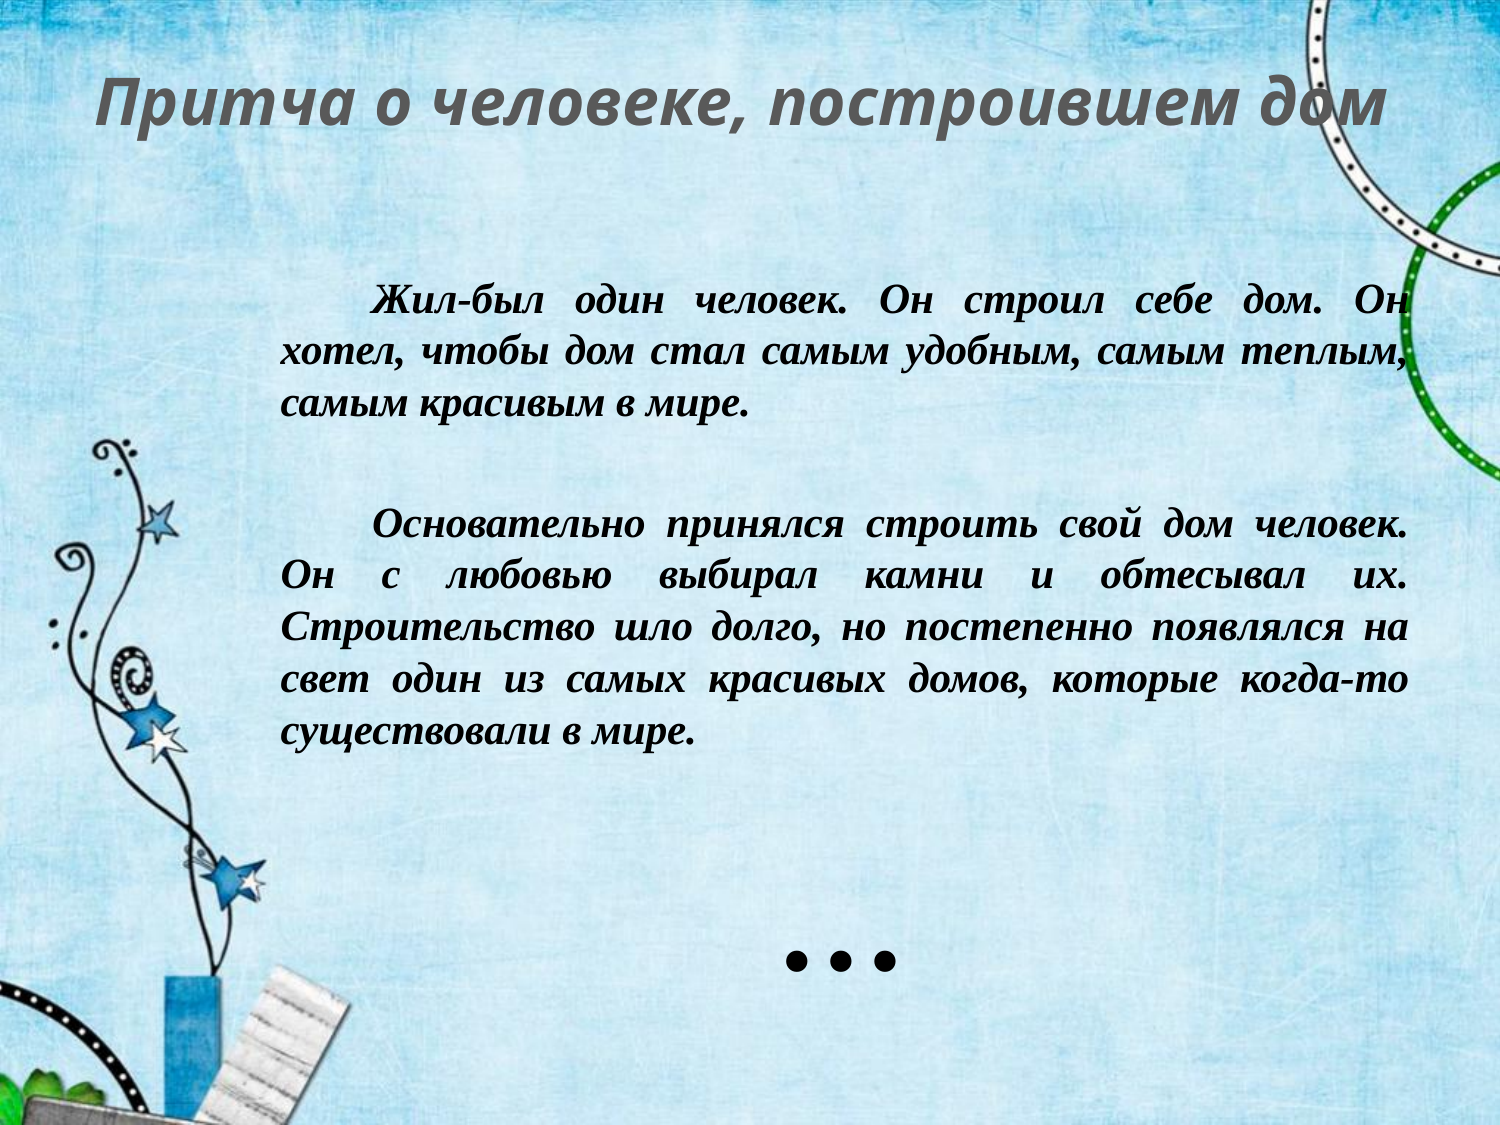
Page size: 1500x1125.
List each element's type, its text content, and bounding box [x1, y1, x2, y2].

title Притча о человеке, построившем дом [75, 45, 1425, 233]
picture [0, 0, 1500, 1125]
list Жил-был один человек. Он строил себе дом. Он хотел, чтобы дом стал самым удобным, самым теплым, самым красивым в мире. Основательно принялся строить свой дом человек. Он с любовью выбирал камни и обтесывал их. Строительство шло долго, но постепенно появлялся на свет один из самых красивых домов, которые когда-то существовали в мире. … [265, 262, 1425, 1005]
